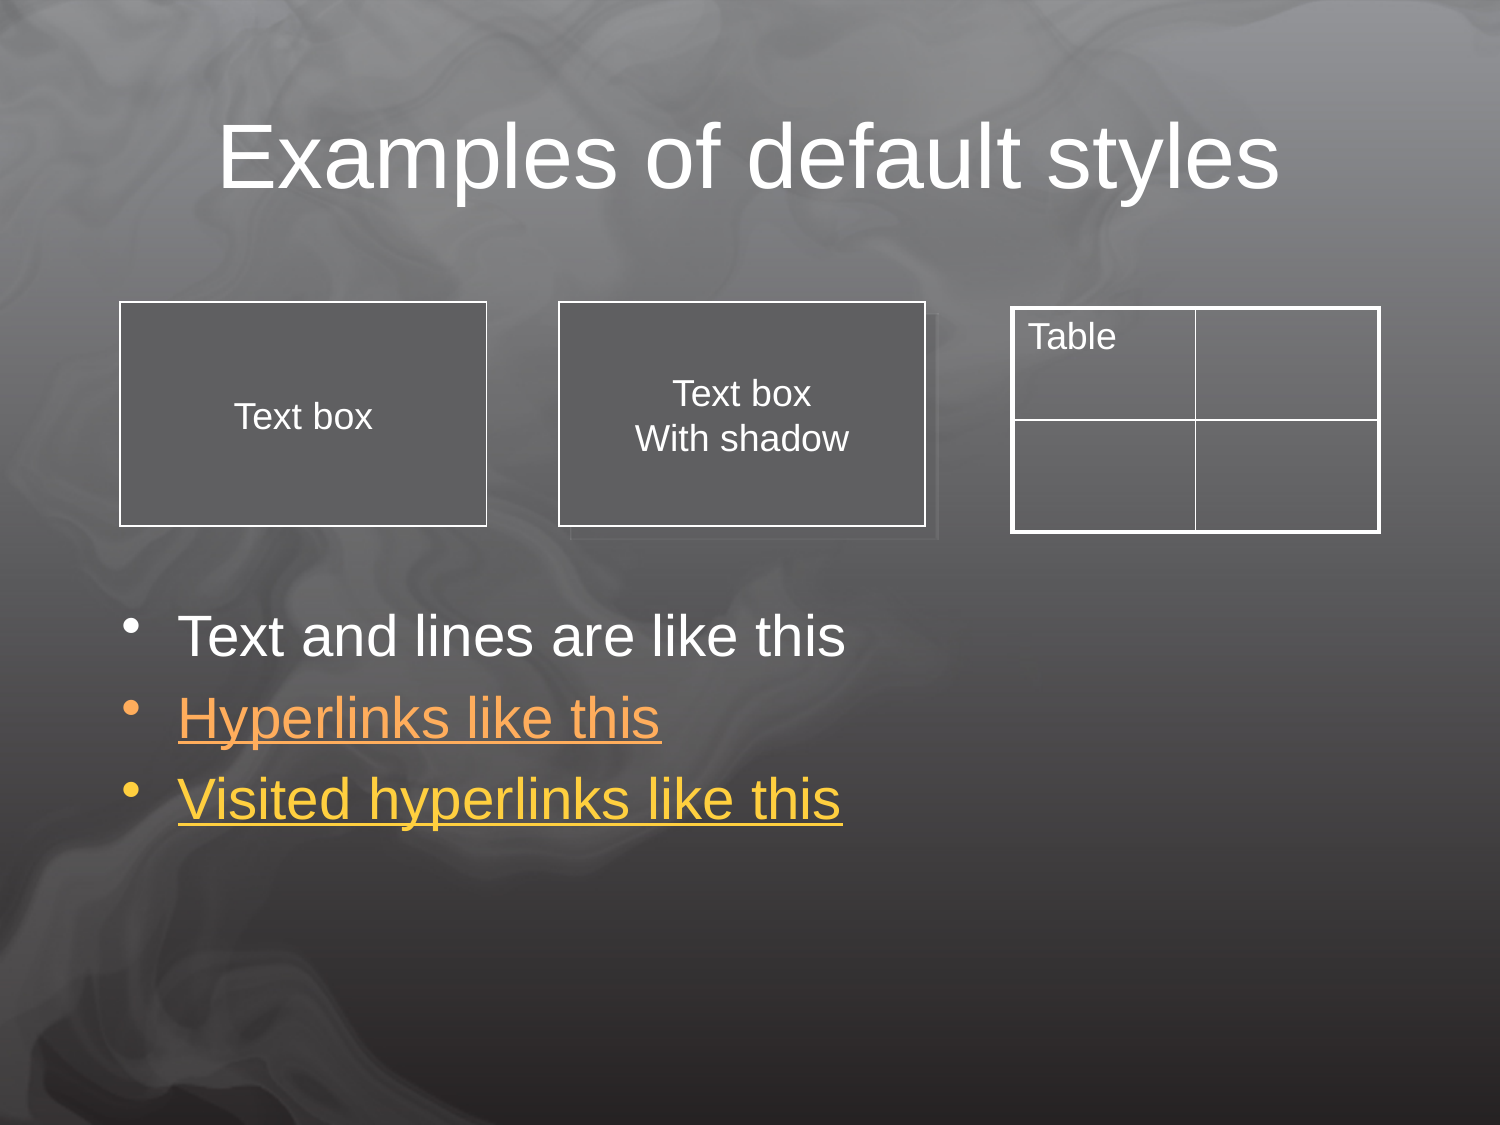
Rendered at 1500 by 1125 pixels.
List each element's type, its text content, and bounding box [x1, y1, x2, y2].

table_header Table [1015, 310, 1195, 419]
table_cell [1015, 421, 1195, 530]
text_box Text box With shadow [558, 301, 925, 527]
title Examples of default styles [75, 58, 1425, 246]
table_cell [1196, 421, 1377, 530]
table_header [1196, 310, 1377, 419]
list Text and lines are like this Hyperlinks like this Visited hyperlinks like this [106, 590, 876, 972]
text_box Text box [120, 301, 487, 527]
picture [0, 0, 1500, 1125]
